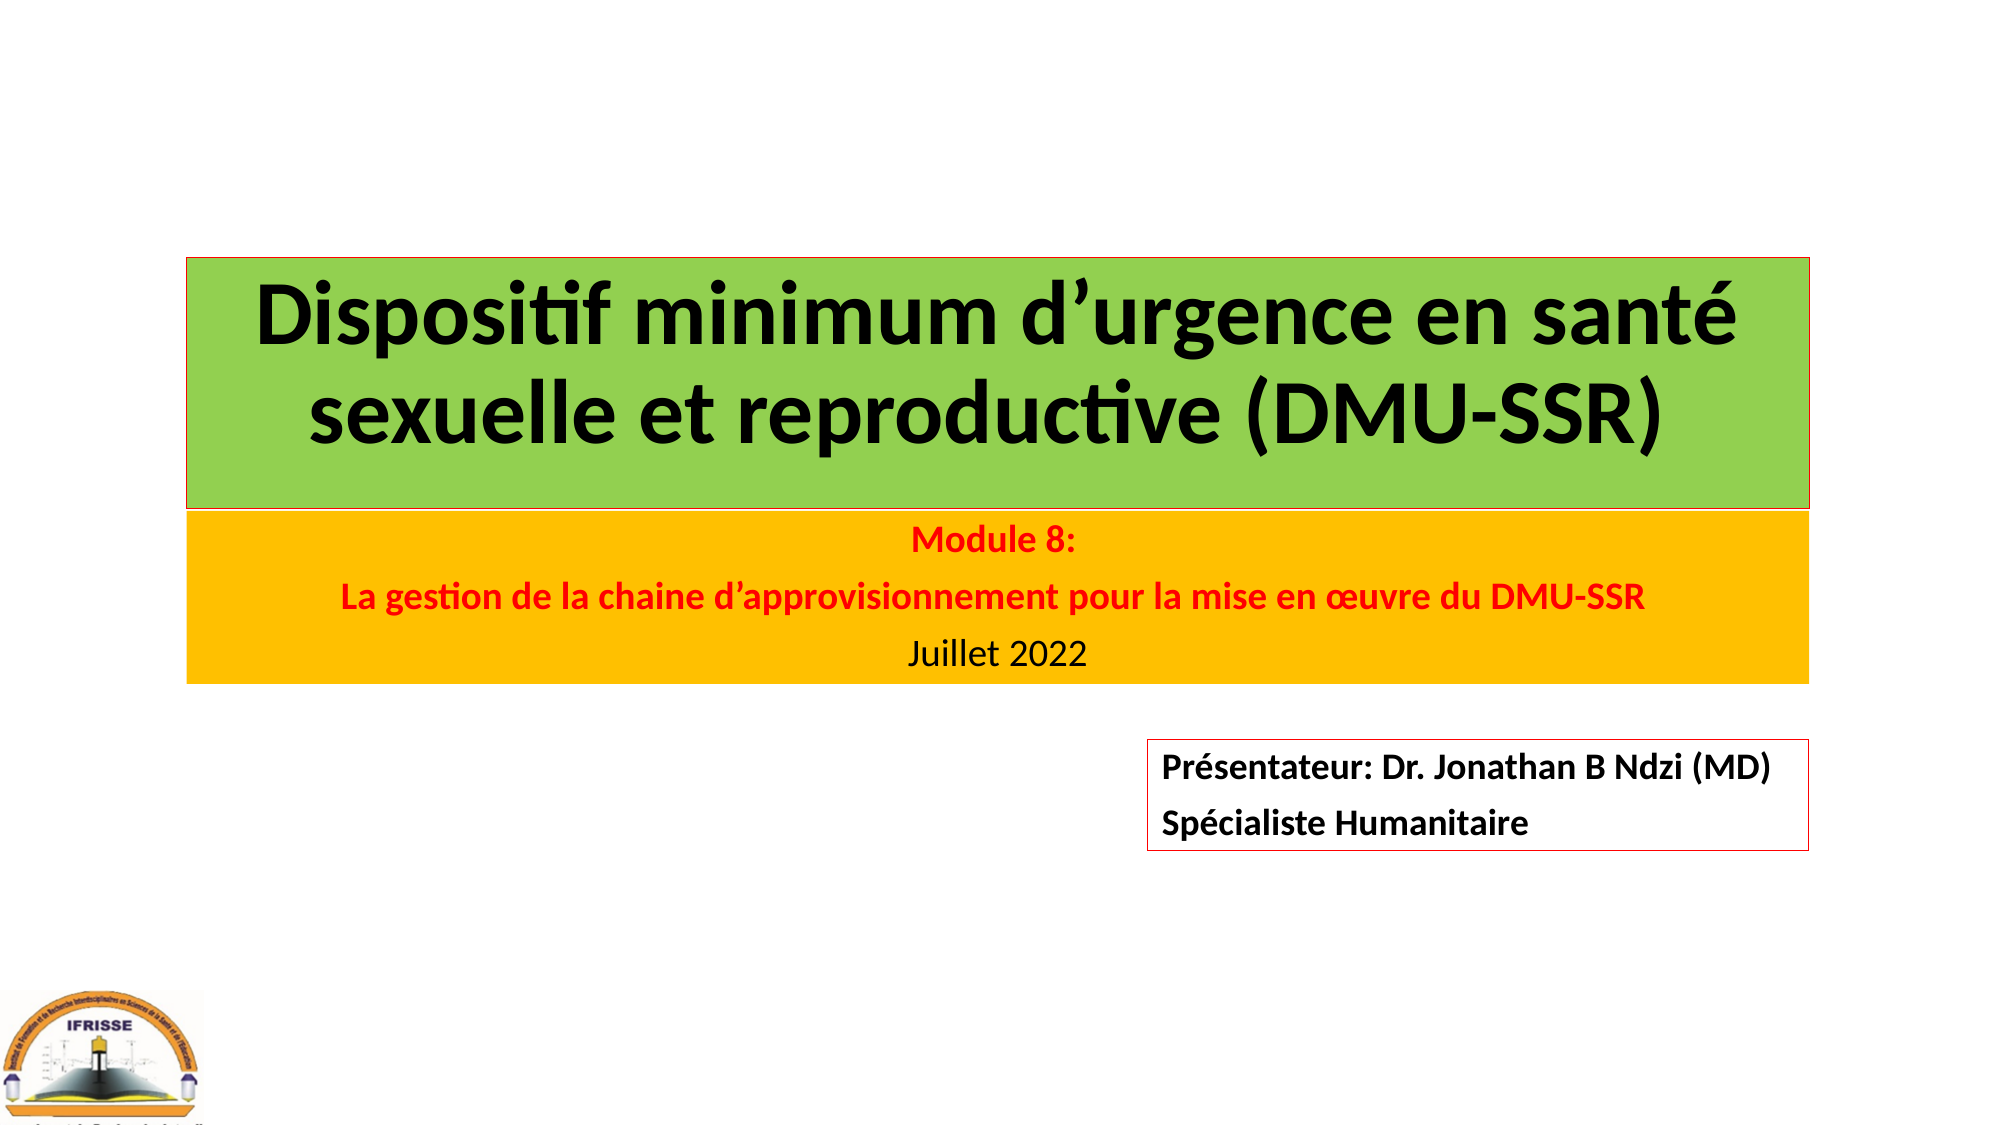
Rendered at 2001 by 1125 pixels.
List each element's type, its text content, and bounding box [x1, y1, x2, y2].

subtitle Module 8: La gestion de la chaine d’approvisionnement pour la mise en œuvre du DMU-SSR Juillet 2022 [186, 510, 1810, 684]
text_box Présentateur: Dr. Jonathan B Ndzi (MD) Spécialiste Humanitaire [1147, 739, 1809, 851]
picture [0, 990, 204, 1125]
title Dispositif minimum d’urgence en santé sexuelle et reproductive (DMU-SSR) [186, 257, 1810, 509]
